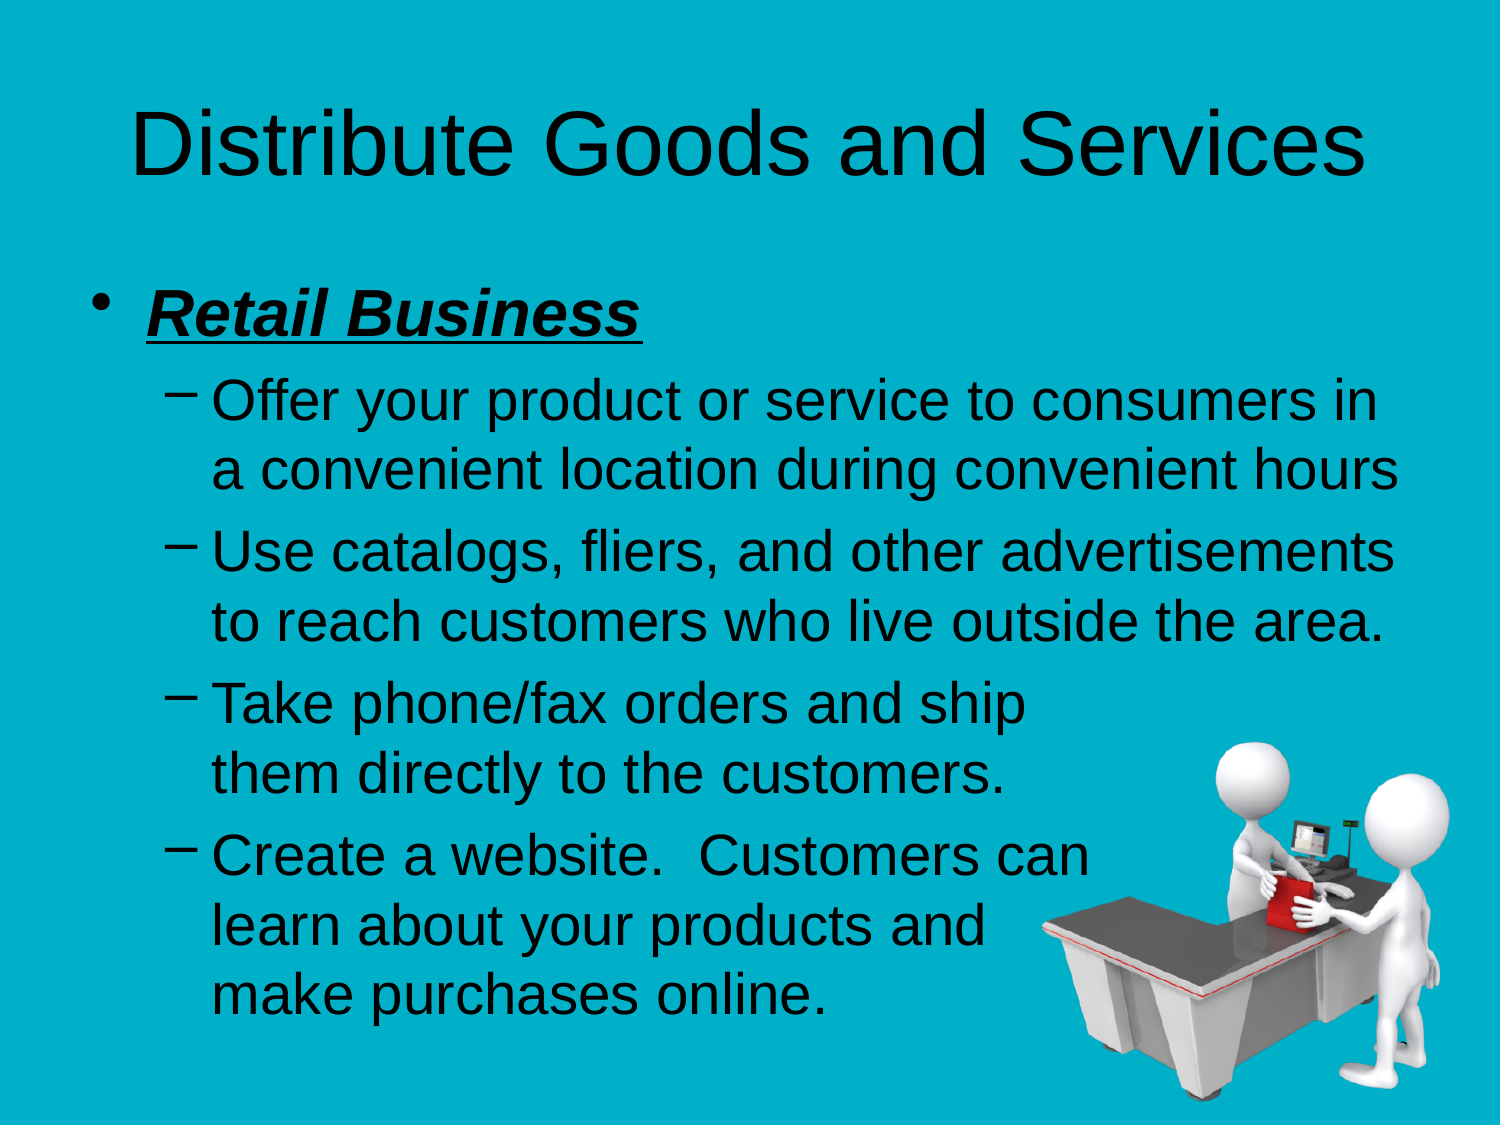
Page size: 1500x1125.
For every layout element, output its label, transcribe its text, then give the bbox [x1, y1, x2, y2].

title Distribute Goods and Services [74, 44, 1426, 233]
picture [1023, 737, 1461, 1125]
list Retail Business Offer your product or service to consumers in a convenient location during convenient hours Use catalogs, fliers, and other advertisements to reach customers who live outside the area. Take phone/fax orders and ship them directly to the customers. Create a website. Customers can learn about your products and make purchases online. [74, 262, 1426, 1026]
